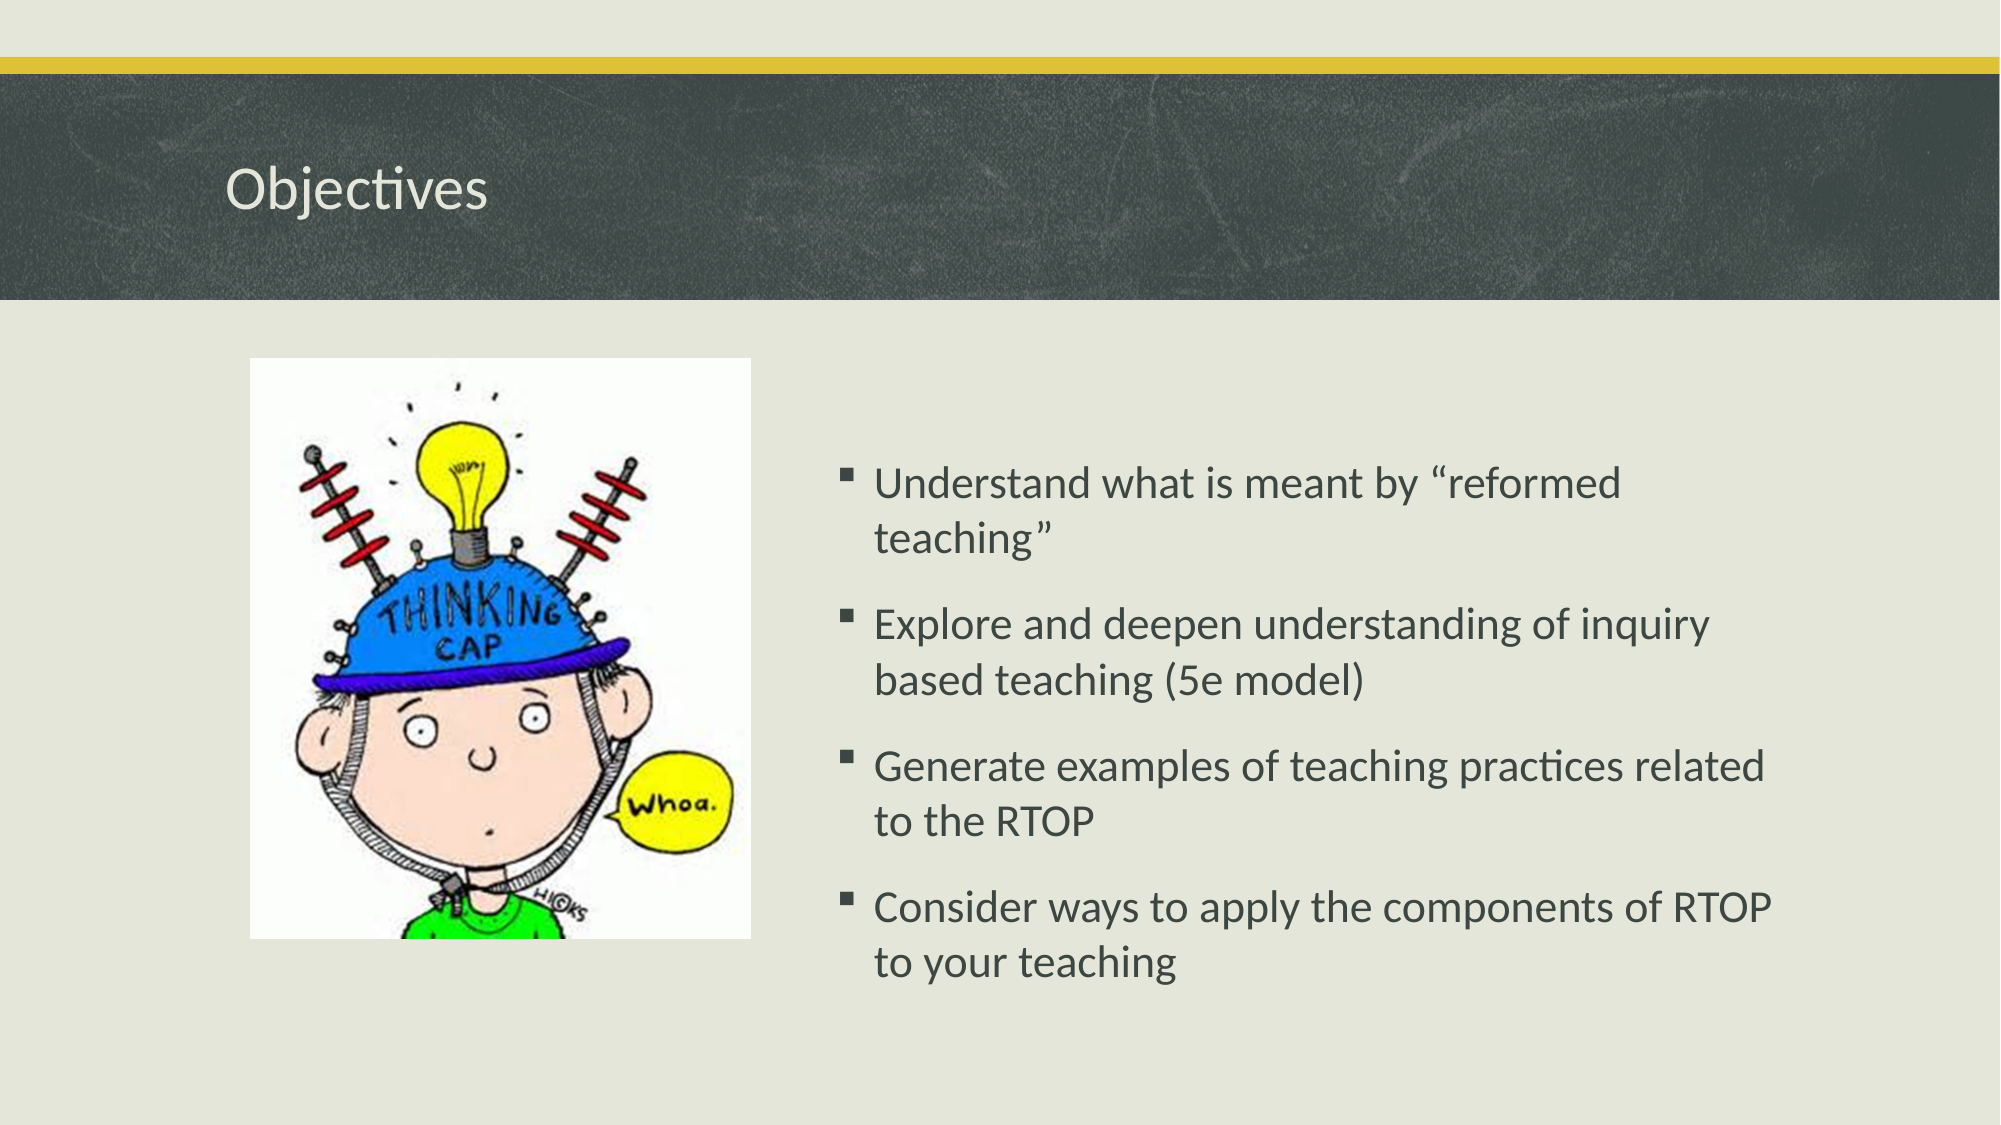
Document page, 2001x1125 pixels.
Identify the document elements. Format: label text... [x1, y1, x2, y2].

list Understand what is meant by “reformed teaching” Explore and deepen understanding of inquiry based teaching (5e model) Generate examples of teaching practices related to the RTOP Consider ways to apply the components of RTOP to your teaching [821, 359, 1790, 1014]
picture [250, 358, 751, 939]
picture [0, 74, 2000, 300]
title Objectives [210, 76, 1790, 300]
